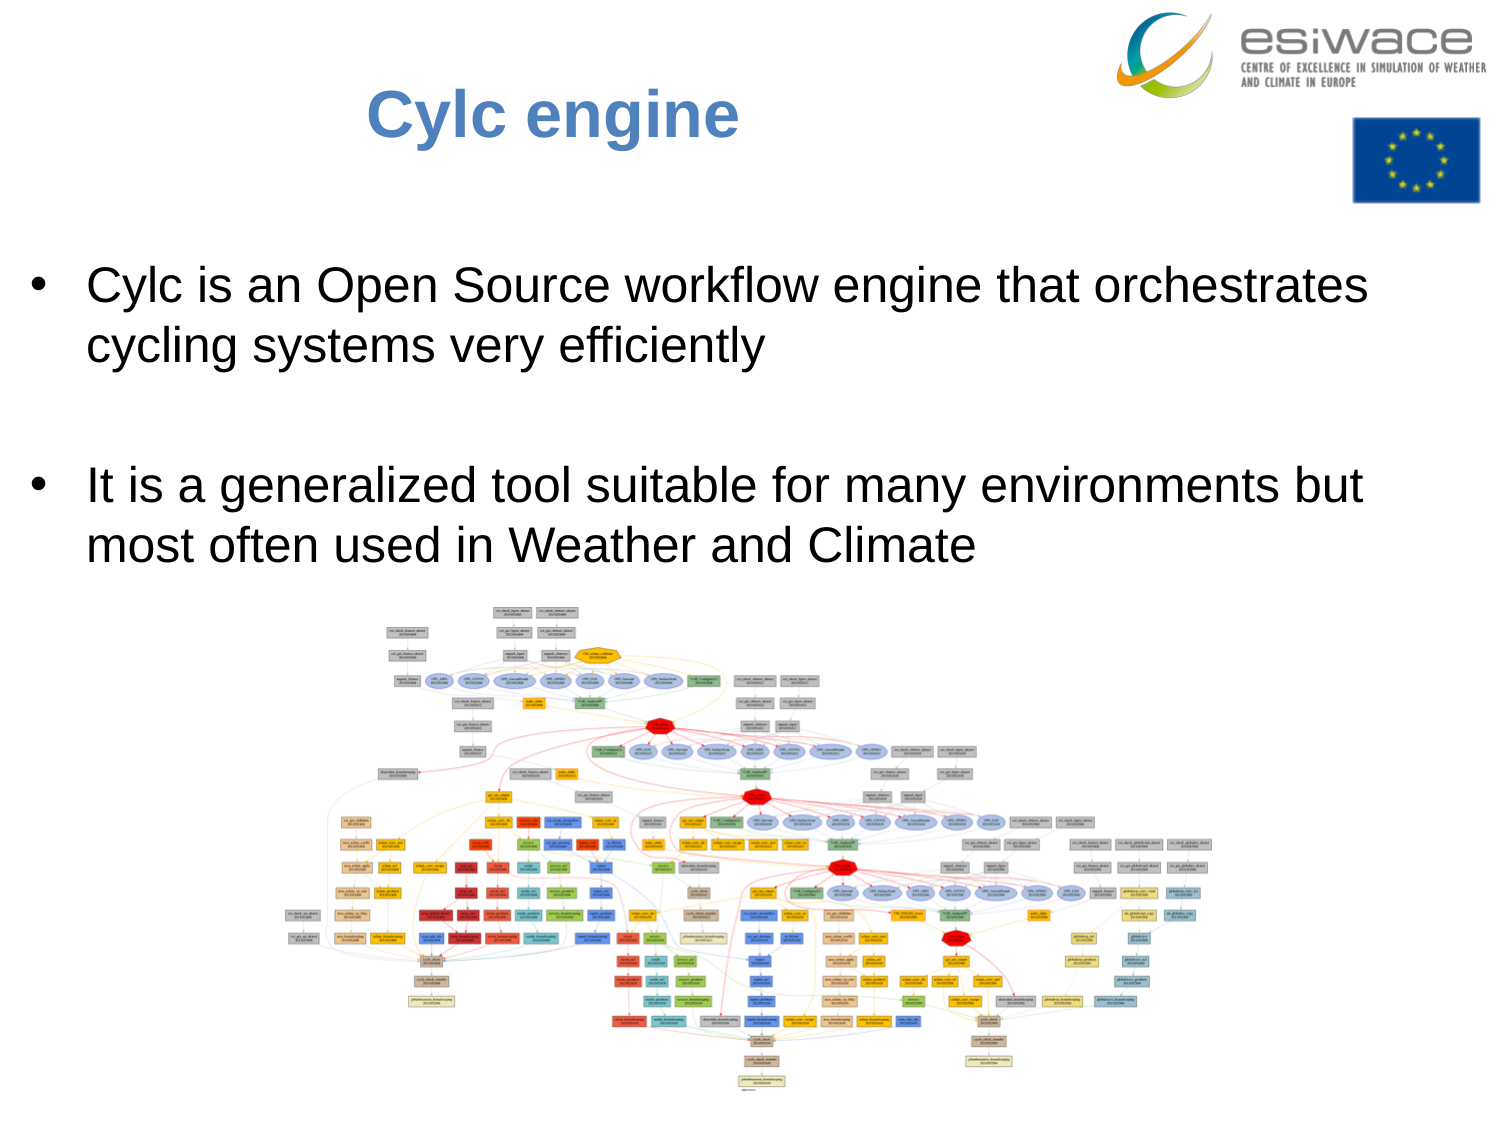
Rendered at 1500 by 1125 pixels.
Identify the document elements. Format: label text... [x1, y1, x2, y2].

title Cylc engine [14, 14, 1093, 208]
picture [1351, 116, 1483, 206]
list Cylc is an Open Source workflow engine that orchestrates cycling systems very efficiently It is a generalized tool suitable for many environments but most often used in Weather and Climate [14, 222, 1483, 1024]
picture [284, 606, 1213, 1095]
picture [1111, 11, 1486, 101]
